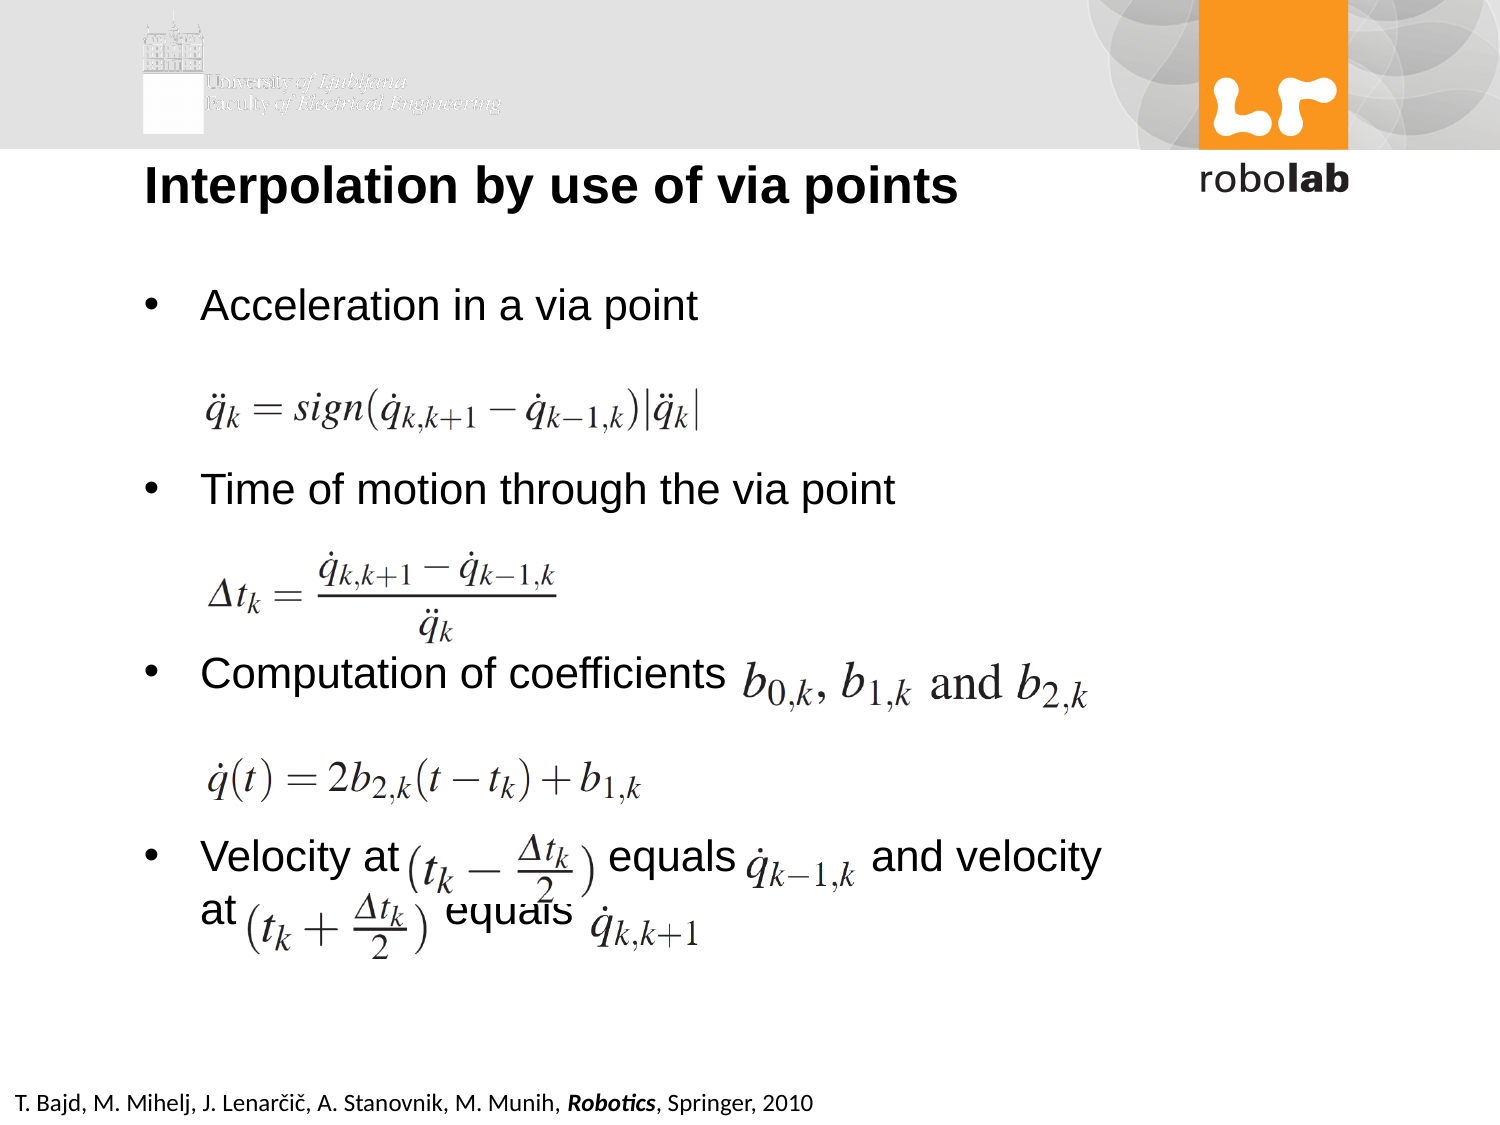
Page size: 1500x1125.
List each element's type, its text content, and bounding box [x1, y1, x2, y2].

picture [998, 0, 1500, 196]
picture [245, 834, 699, 962]
title Interpolation by use of via points [129, 94, 1311, 272]
picture [143, 10, 501, 94]
picture [201, 751, 644, 806]
picture [743, 844, 857, 894]
list Acceleration in a via point Time of motion through the via point Computation of coefficients Velocity at equals and velocity at equals [128, 269, 1140, 1065]
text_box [737, 650, 1090, 716]
picture [201, 385, 703, 437]
picture [201, 550, 562, 647]
